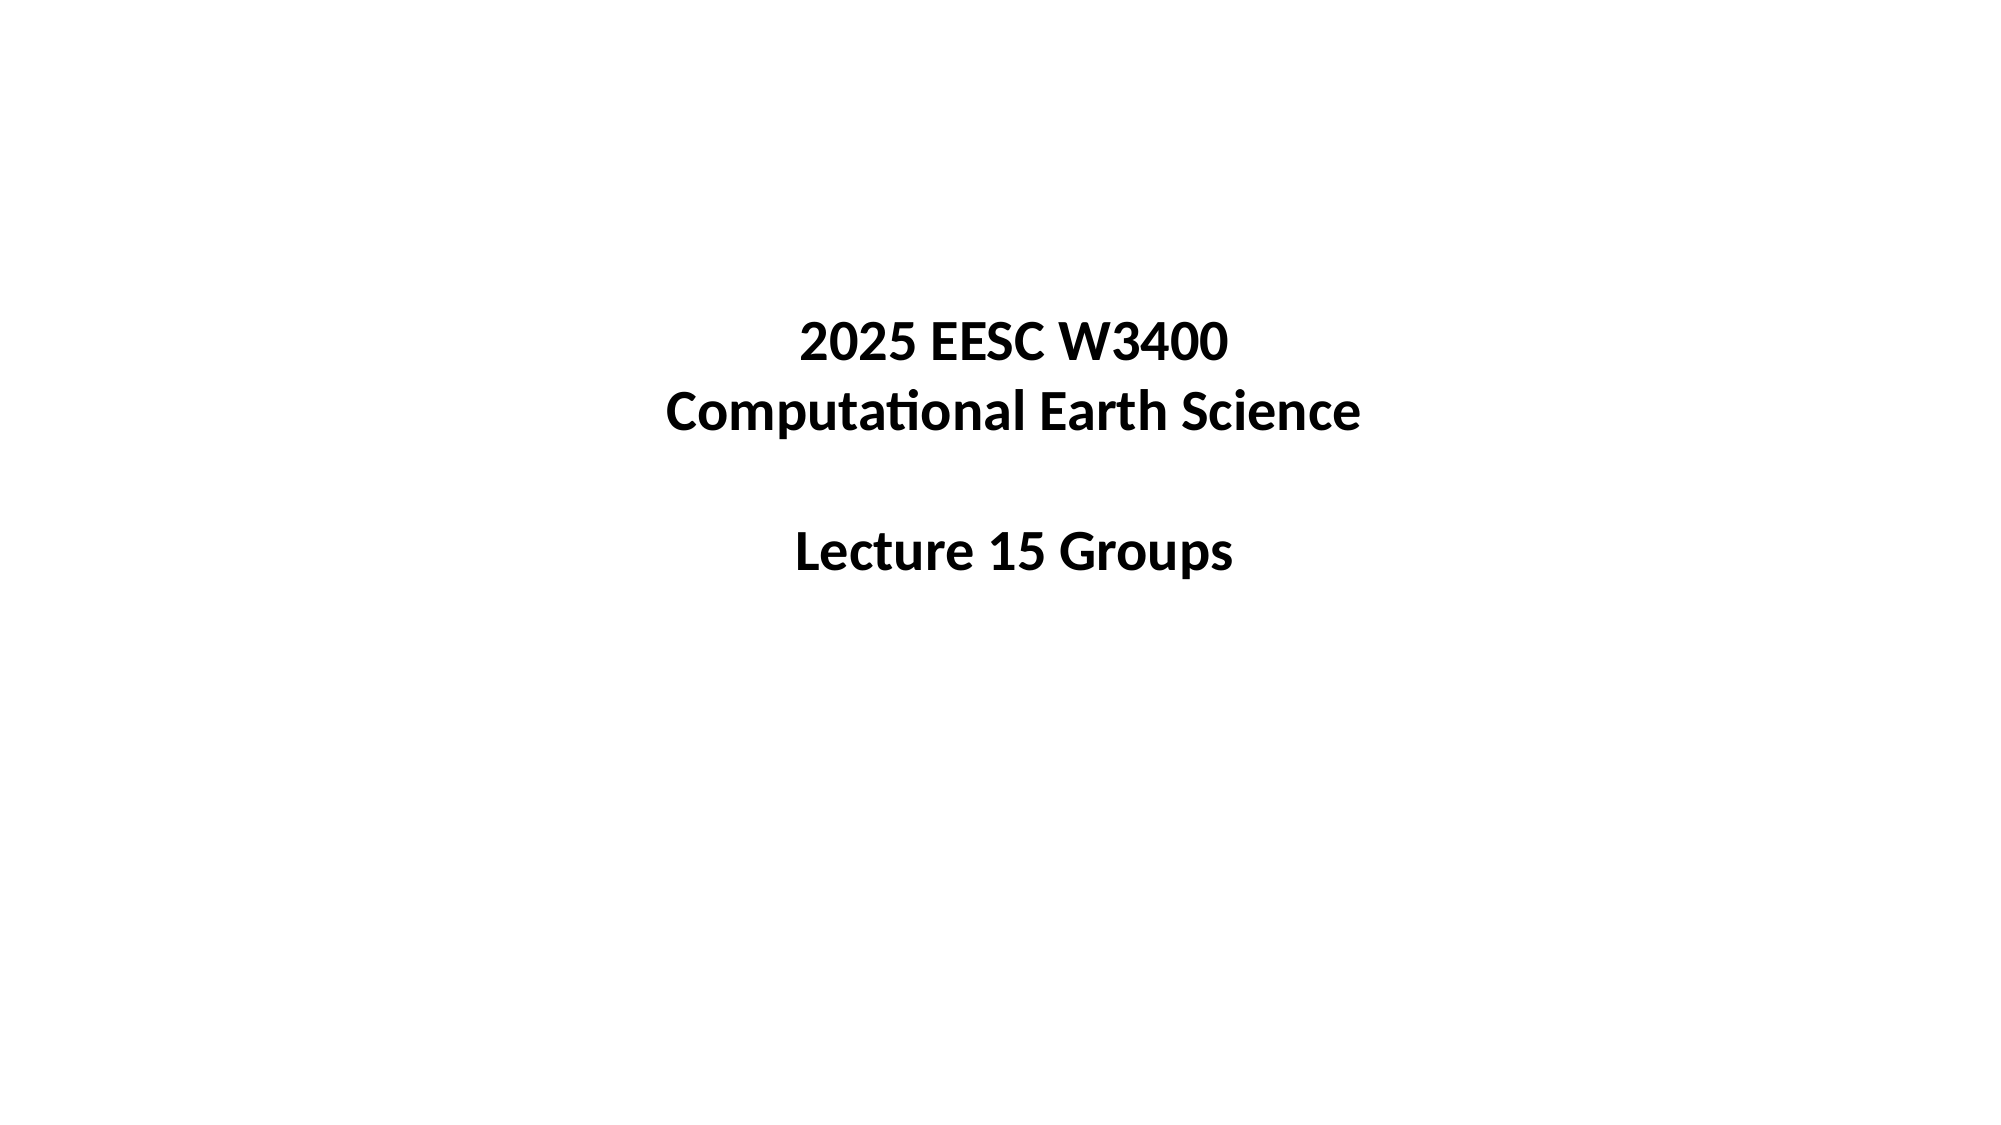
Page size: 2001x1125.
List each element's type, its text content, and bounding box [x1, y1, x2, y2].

text_box 2025 EESC W3400 Computational Earth Science Lecture 15 Groups [128, 295, 1900, 590]
